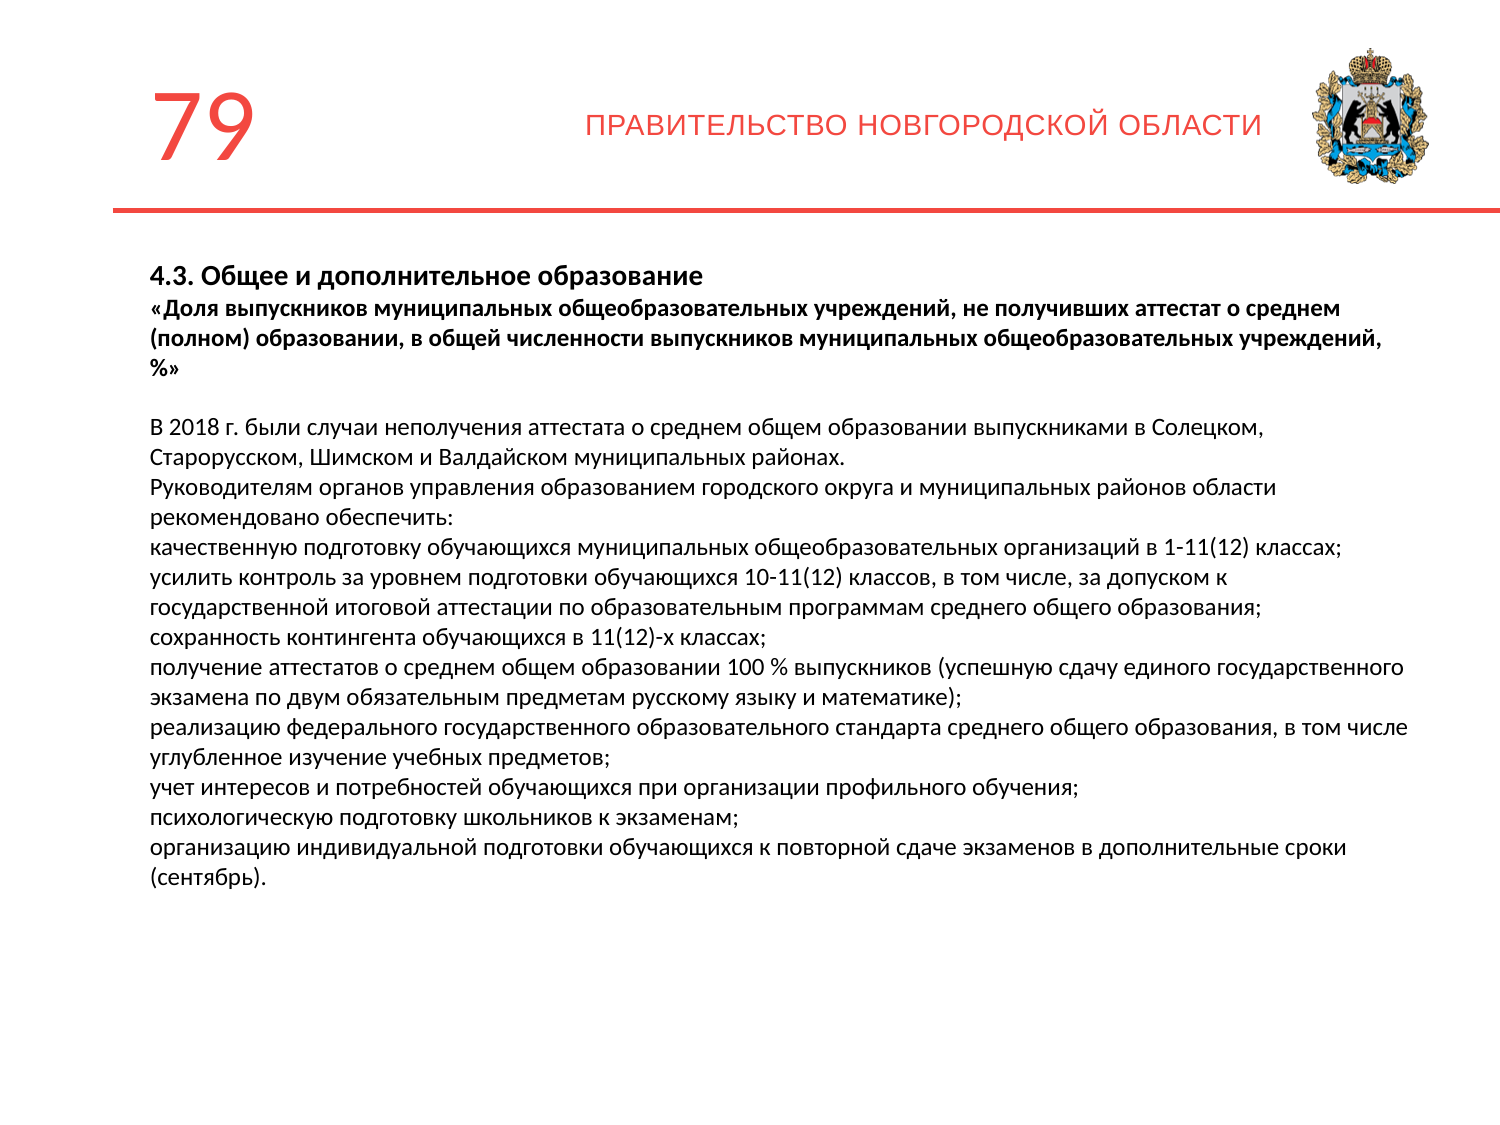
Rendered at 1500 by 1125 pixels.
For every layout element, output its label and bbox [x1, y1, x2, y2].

text_box [135, 239, 1429, 898]
picture [1311, 48, 1429, 184]
text_box [135, 48, 272, 189]
text_box [570, 102, 1311, 147]
